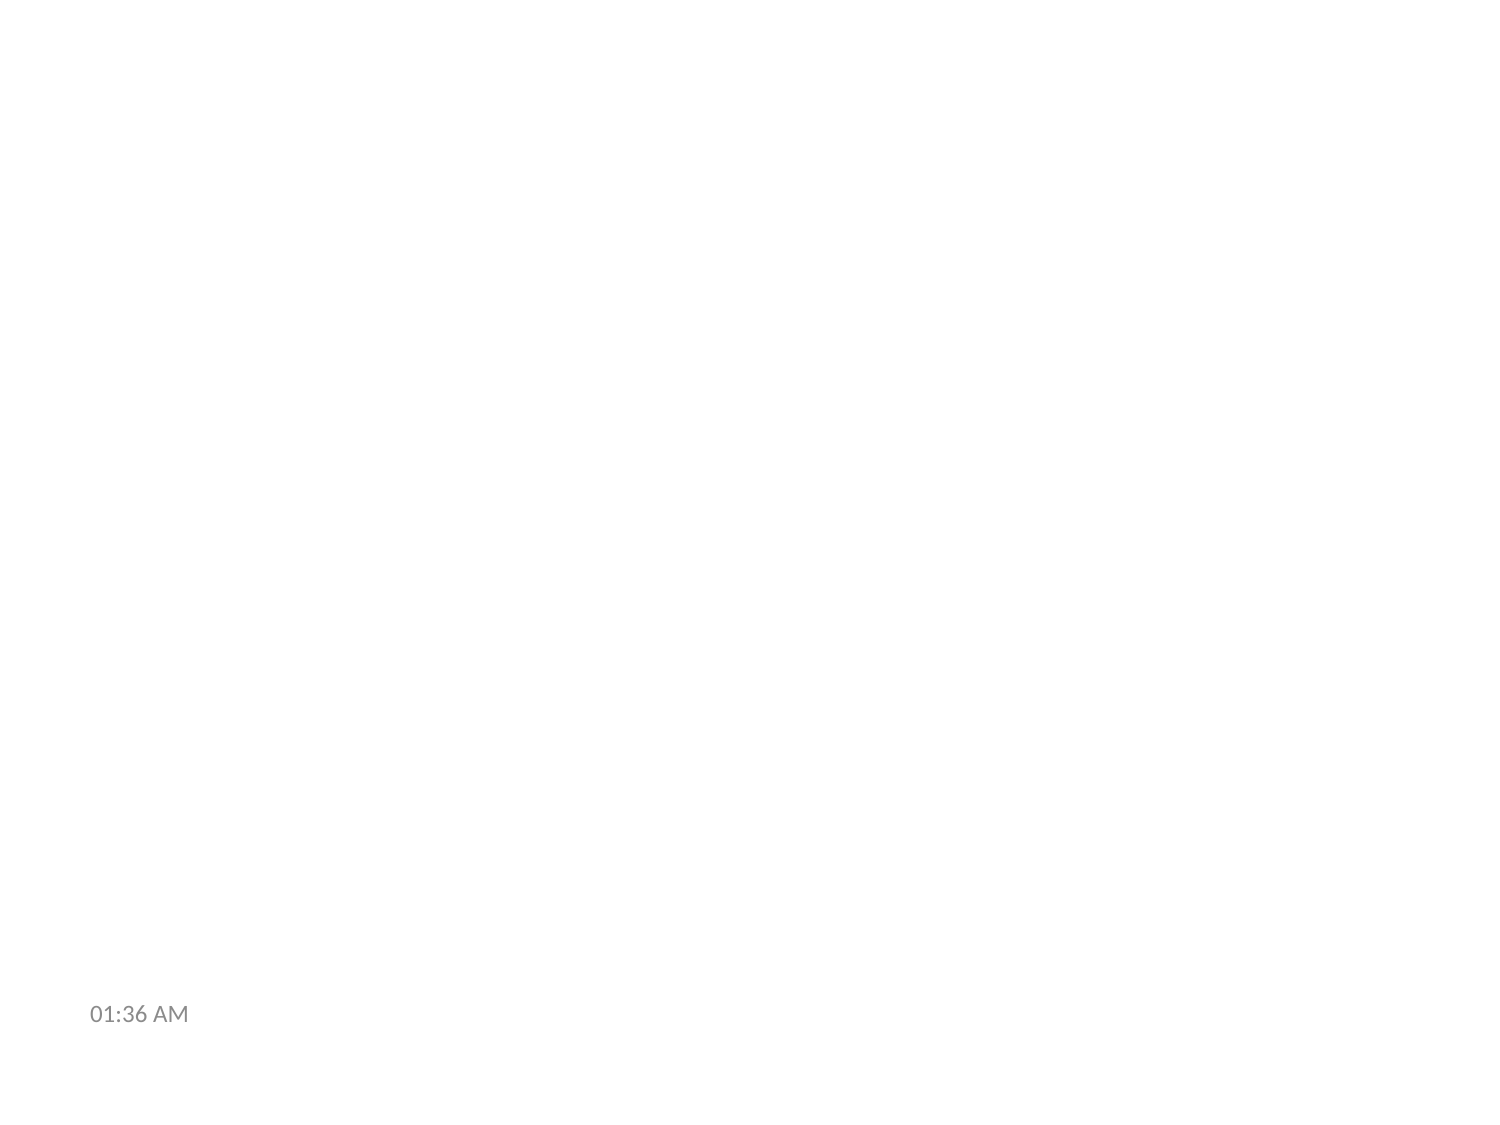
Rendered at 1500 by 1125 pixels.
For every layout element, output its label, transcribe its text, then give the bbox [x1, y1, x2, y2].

text_box 3:35 PM [75, 982, 425, 1043]
